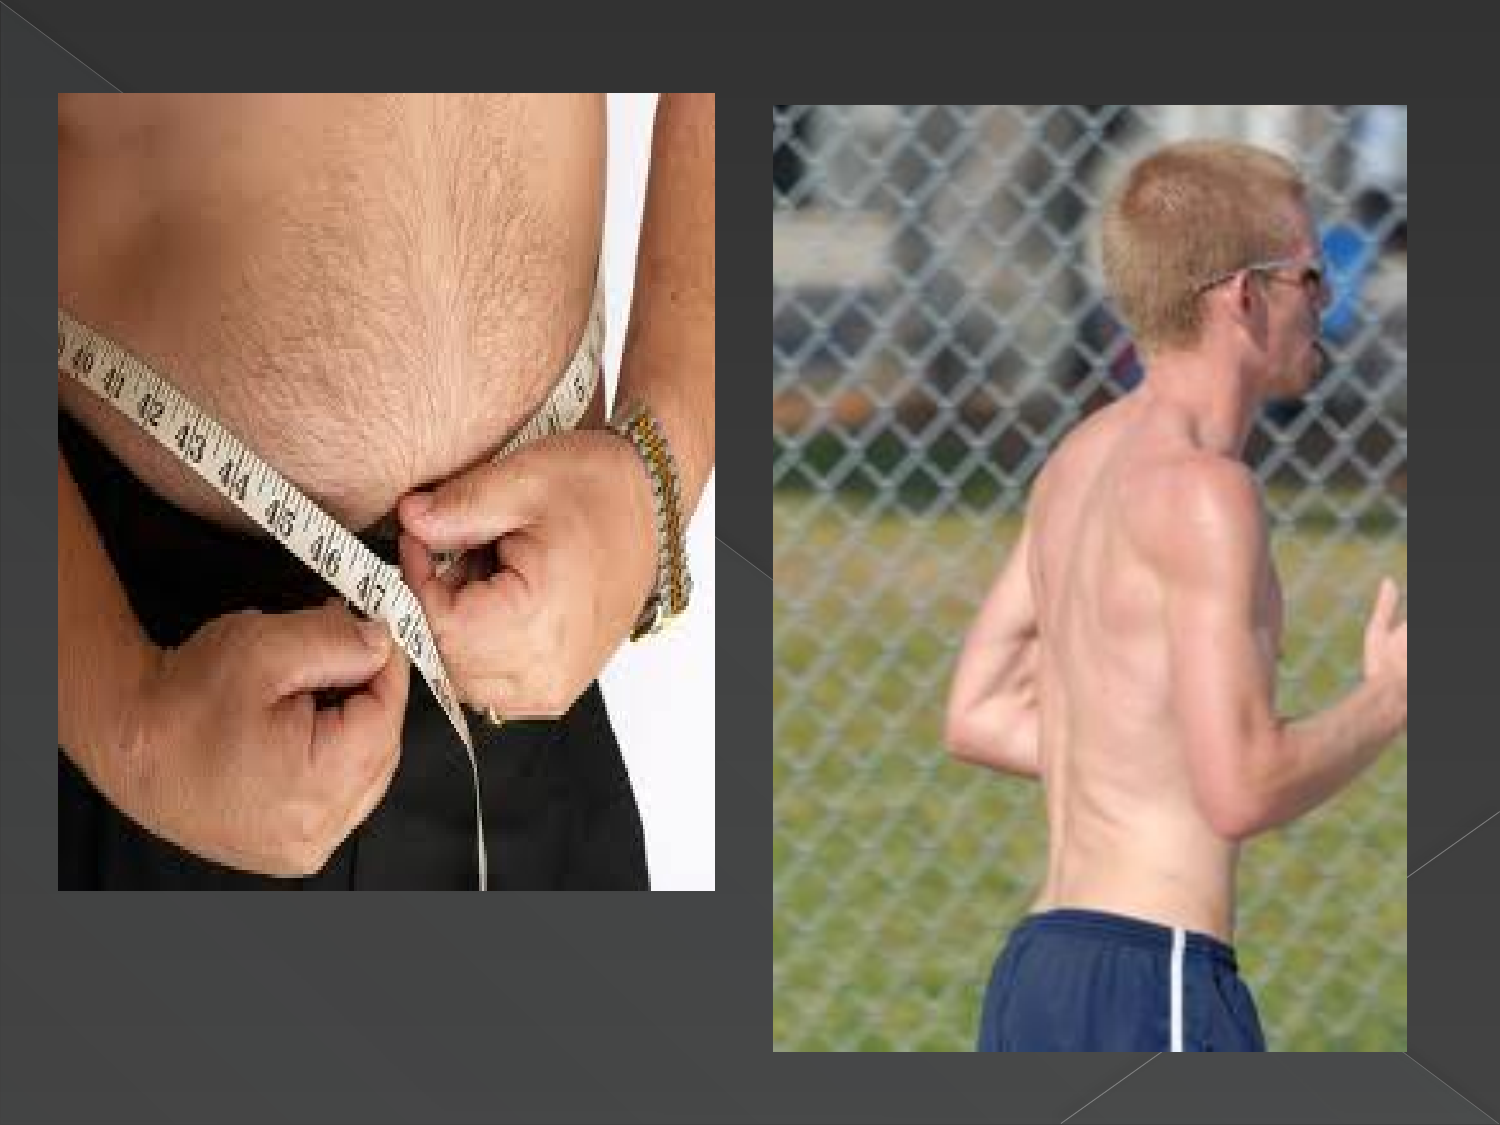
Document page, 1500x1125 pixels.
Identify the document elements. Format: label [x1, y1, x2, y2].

picture [58, 93, 716, 891]
picture [773, 105, 1407, 1052]
